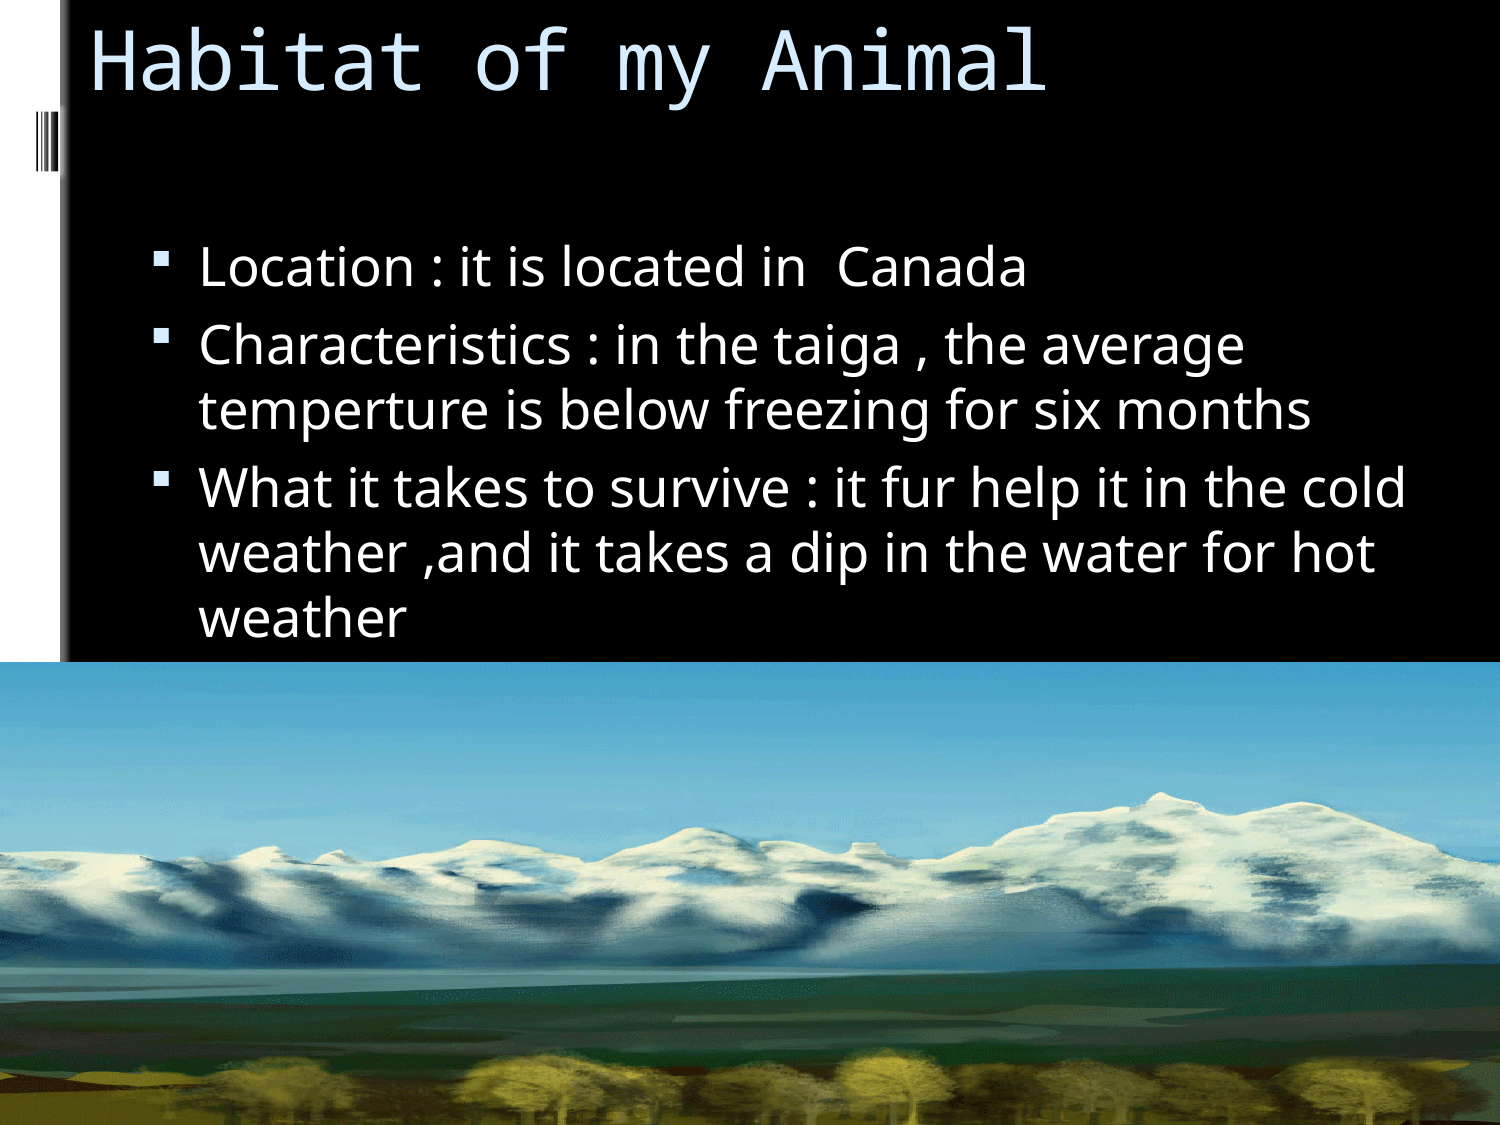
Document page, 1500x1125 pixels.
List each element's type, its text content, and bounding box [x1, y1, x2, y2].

picture [0, 661, 1500, 1125]
title Habitat of my Animal [75, 0, 1425, 233]
list Location : it is located in Canada Characteristics : in the taiga , the average temperture is below freezing for six months What it takes to survive : it fur help it in the cold weather ,and it takes a dip in the water for hot weather [125, 224, 1450, 652]
